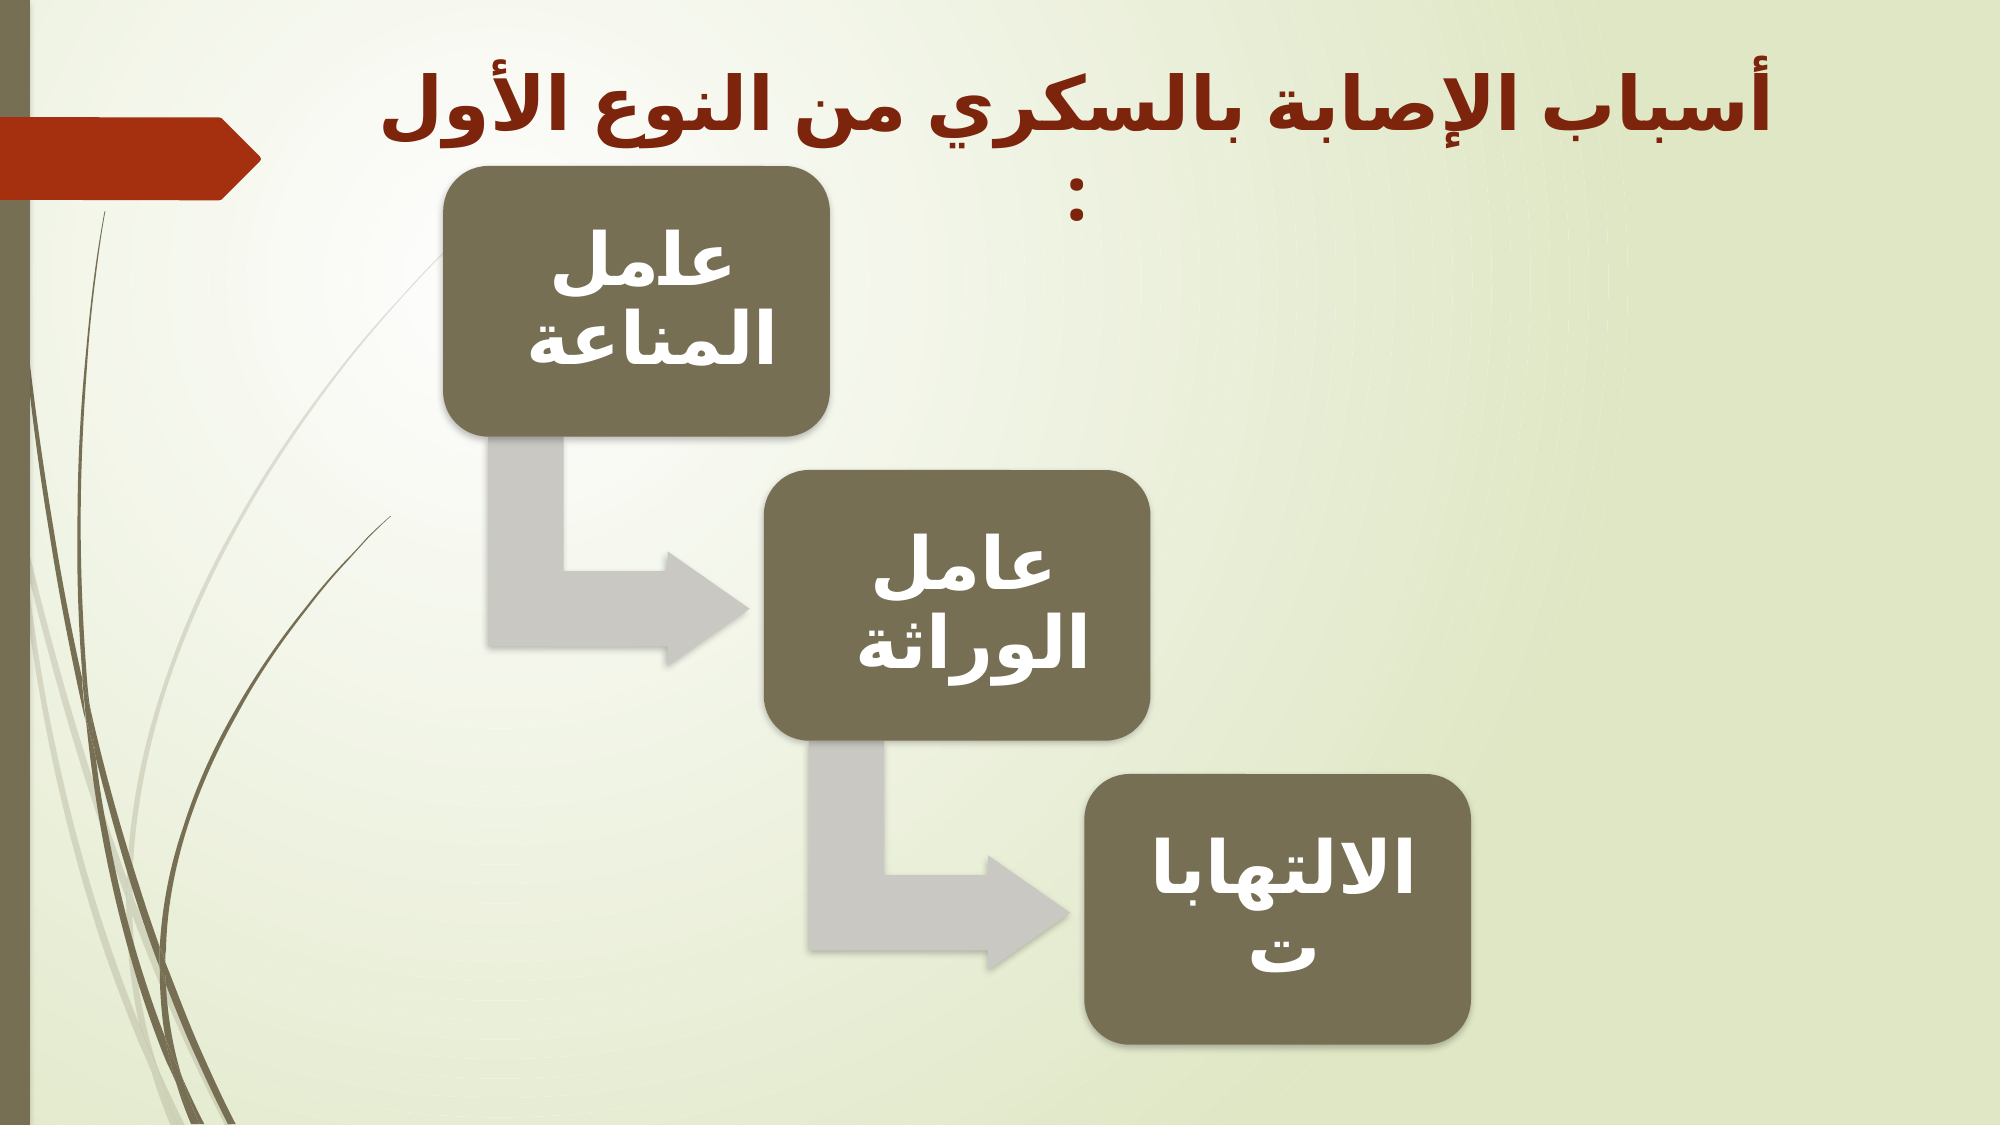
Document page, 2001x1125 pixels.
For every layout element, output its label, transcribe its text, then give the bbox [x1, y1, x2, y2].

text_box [290, 160, 1624, 1050]
text_box أسباب الإصابة بالسكري من النوع الأول : [359, 48, 1795, 244]
